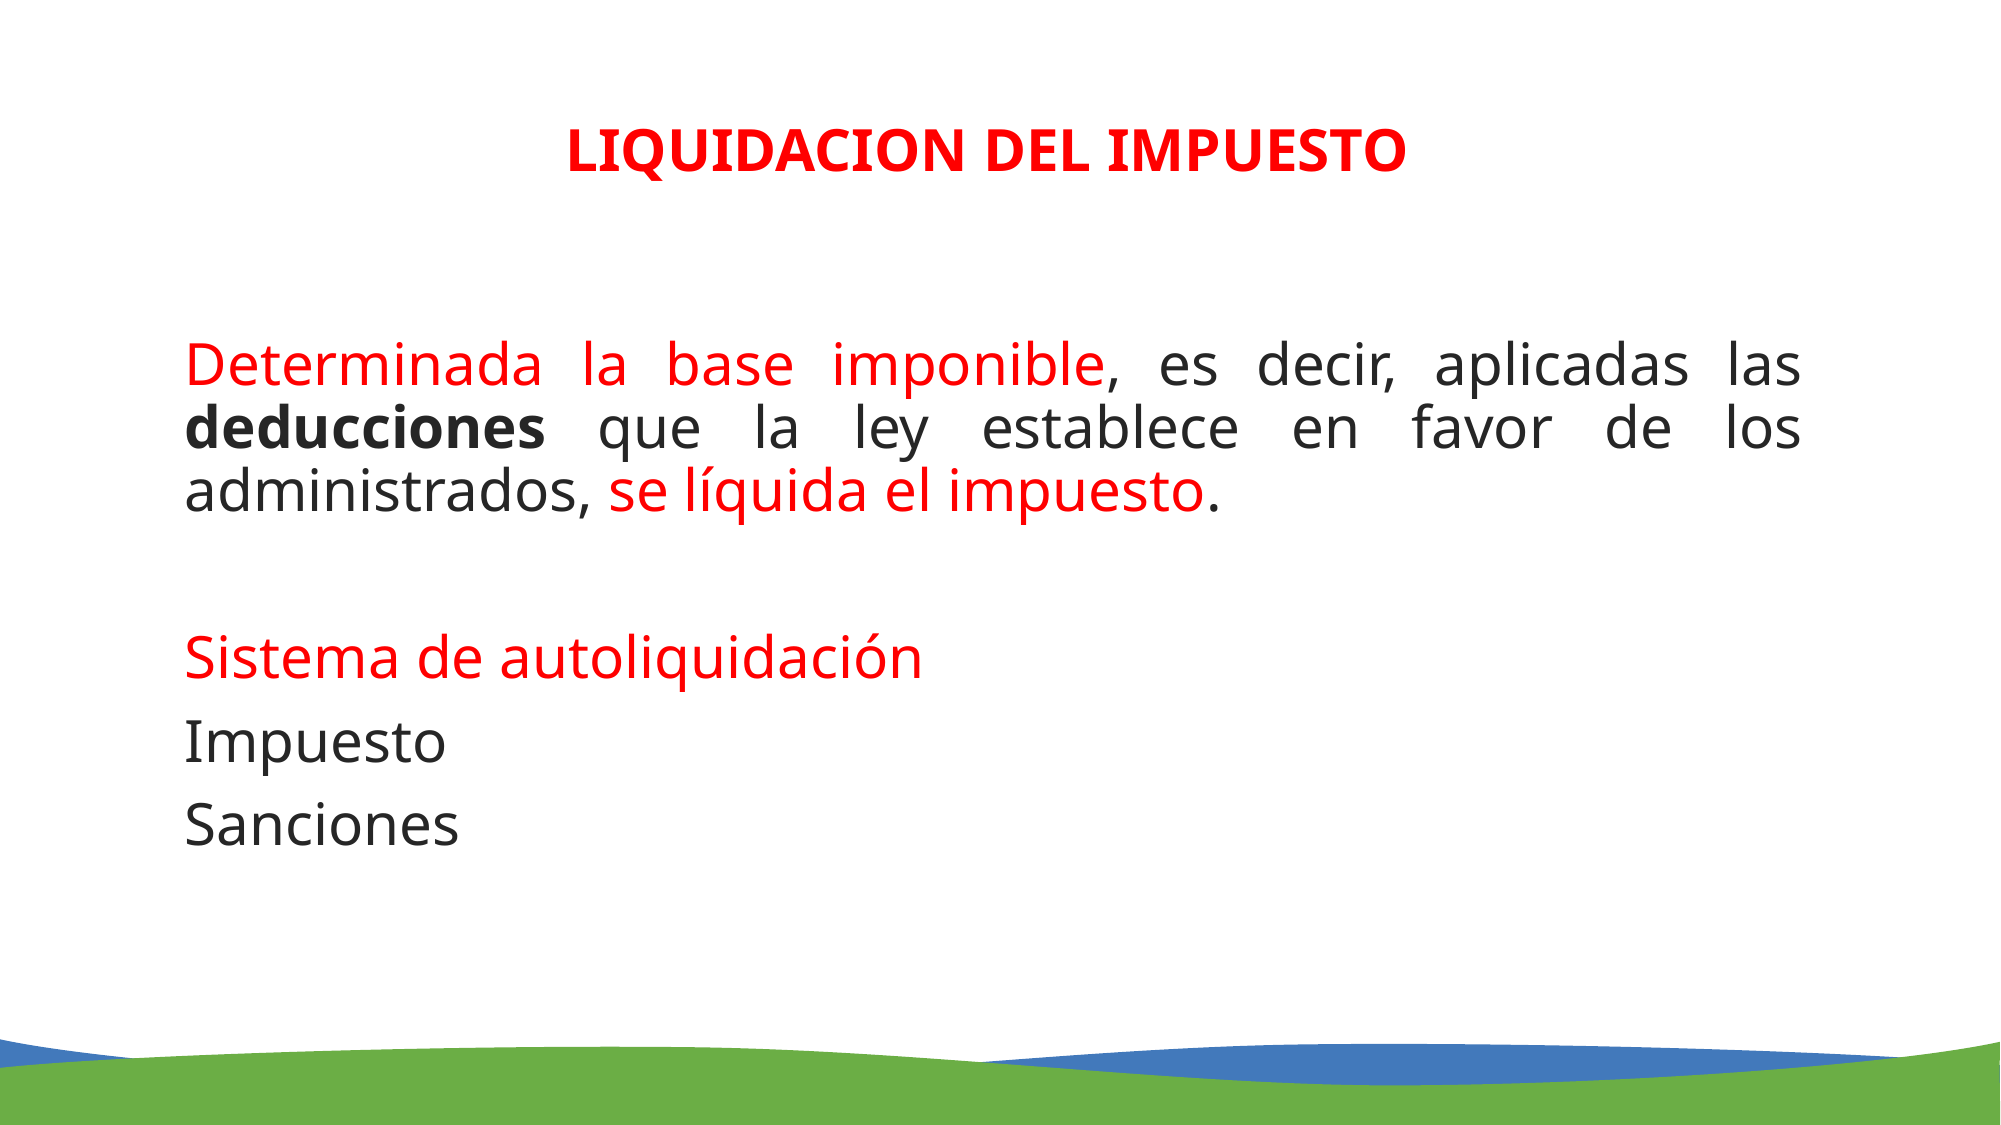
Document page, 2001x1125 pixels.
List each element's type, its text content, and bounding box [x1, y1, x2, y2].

text_box Determinada la base imponible, es decir, aplicadas las deducciones que la ley establece en favor de los administrados, se líquida el impuesto. Sistema de autoliquidación Impuesto Sanciones [169, 236, 1818, 988]
title LIQUIDACION DEL IMPUESTO [550, 90, 1615, 236]
